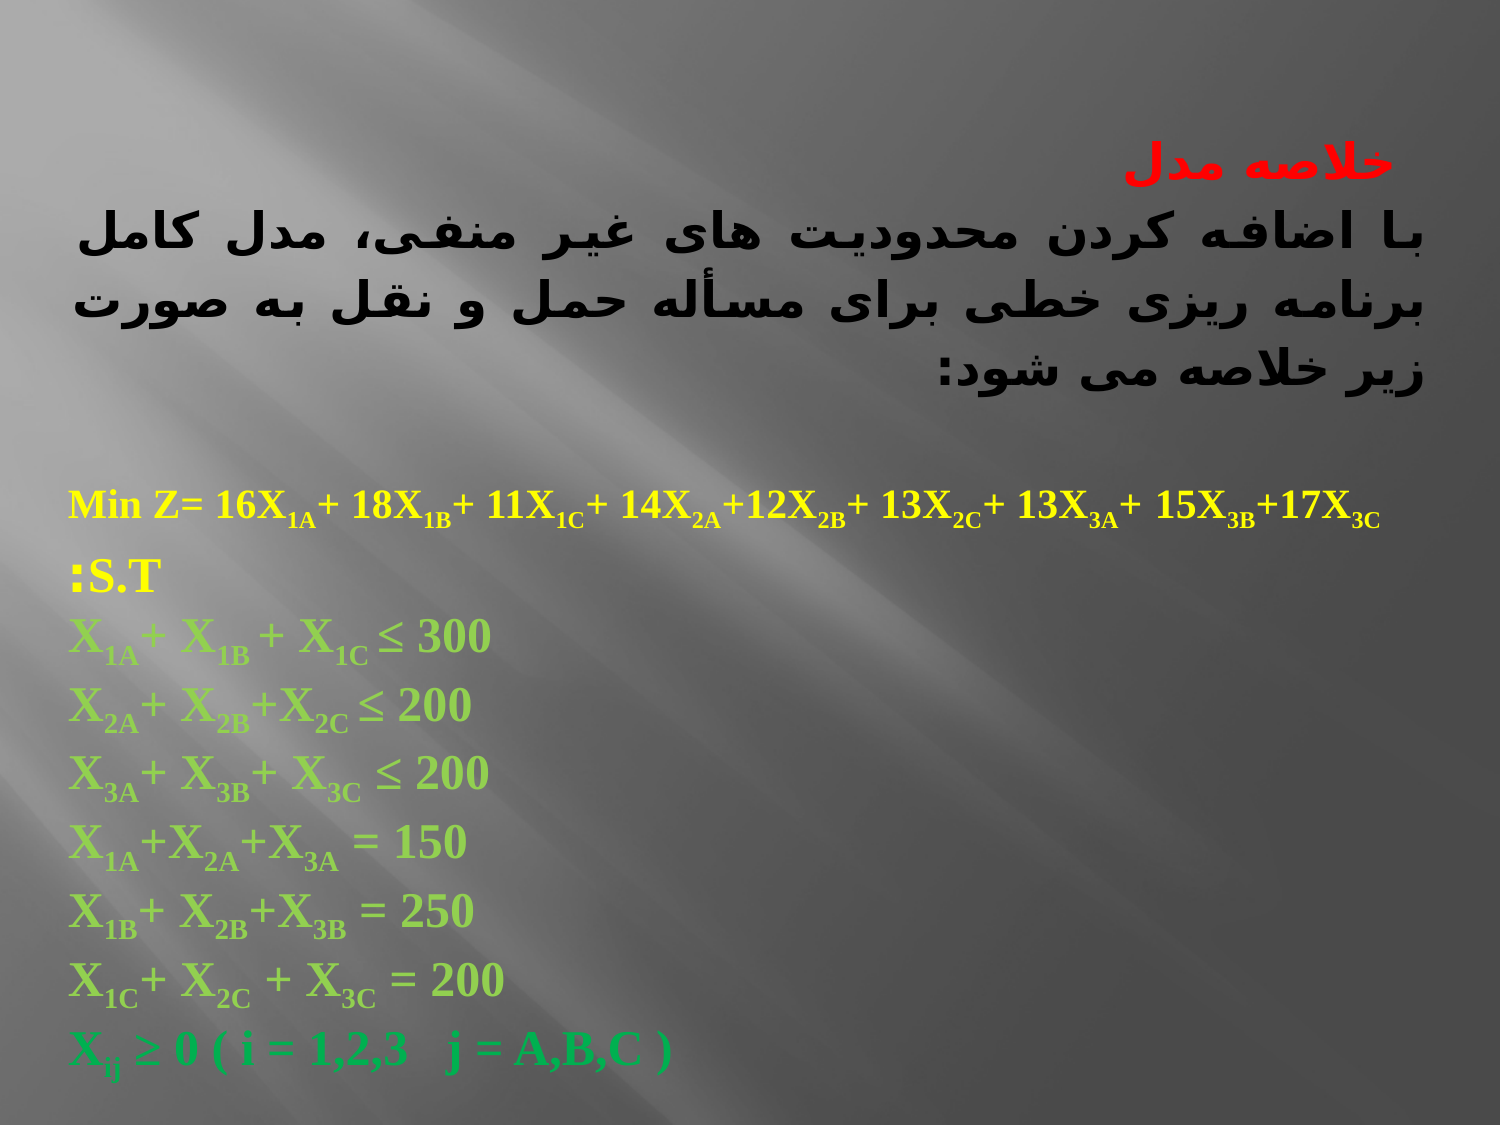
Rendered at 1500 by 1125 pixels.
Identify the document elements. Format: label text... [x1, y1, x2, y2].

text_box خلاصه مدل با اضافه کردن محدودیت های غیر منفی، مدل کامل برنامه ریزی خطی برای مسأله حمل و نقل به صورت زیر خلاصه می شود: Min Z= 16X1A+ 18X1B+ 11X1C+ 14X2A+12X2B+ 13X2C+ 13X3A+ 15X3B+17X3C S.T: X1A+ X1B + X1C ≤ 300 X2A+ X2B+X2C ≤ 200 X3A+ X3B+ X3C ≤ 200 X1A+X2A+X3A = 150 X1B+ X2B+X3B = 250 X1C+ X2C + X3C = 200 Xij ≥ 0 ( i = 1,2,3 j = A,B,C ) [53, 113, 1441, 1091]
